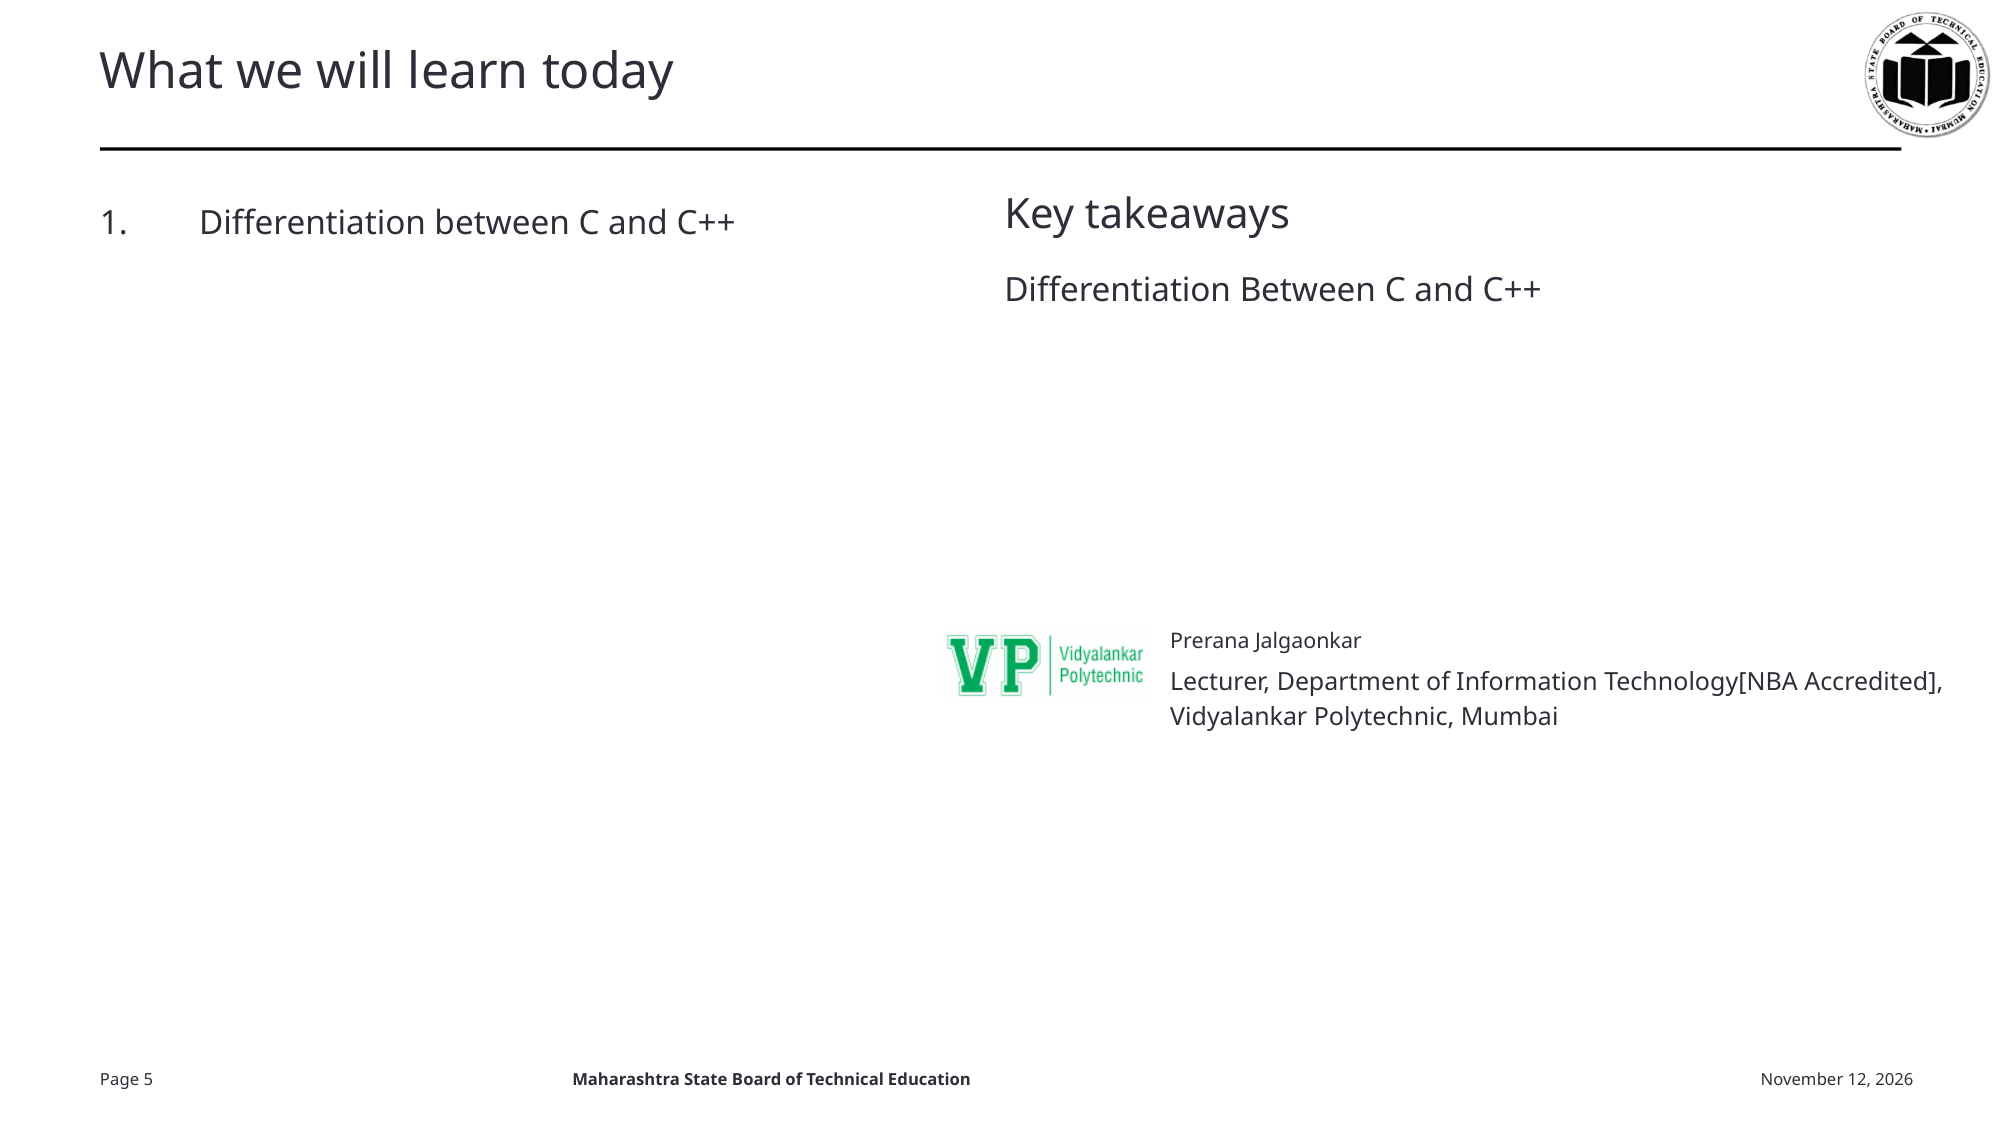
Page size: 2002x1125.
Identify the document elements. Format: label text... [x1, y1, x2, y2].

list Key takeaways [1004, 186, 1901, 248]
table_header Differentiation between C and C++ [199, 187, 891, 257]
picture [1852, 0, 2001, 149]
list Differentiation Between C and C++ [1004, 268, 1901, 533]
title What we will learn today [99, 48, 1901, 145]
table_header 1. [100, 187, 199, 257]
picture [940, 630, 1152, 701]
list Lecturer, Department of Information Technology[NBA Accredited], Vidyalankar Polytechnic, Mumbai [1170, 665, 1950, 727]
list Prerana Jalgaonkar [1170, 625, 1677, 655]
